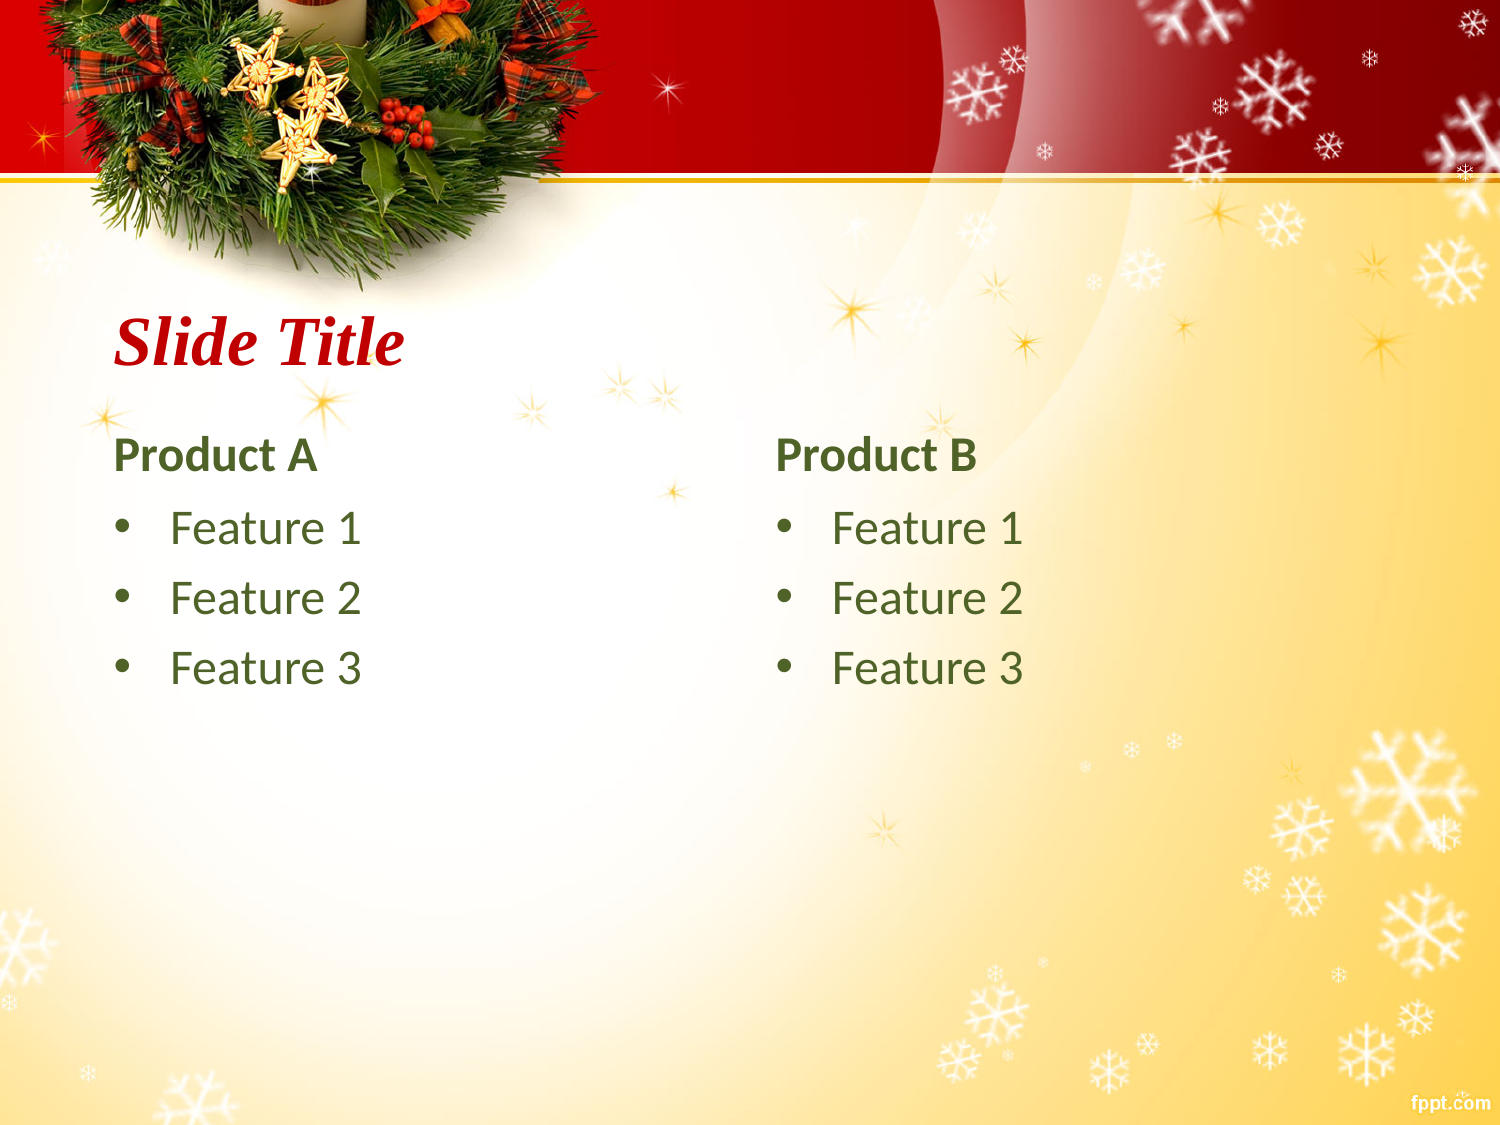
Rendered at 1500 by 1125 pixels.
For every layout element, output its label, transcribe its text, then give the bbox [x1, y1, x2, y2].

title Slide Title [98, 286, 1449, 388]
list Feature 1 Feature 2 Feature 3 [760, 487, 1424, 986]
picture [0, 0, 1500, 1125]
list Feature 1 Feature 2 Feature 3 [98, 487, 760, 986]
list Product B [760, 384, 1424, 487]
list Product A [98, 384, 760, 487]
